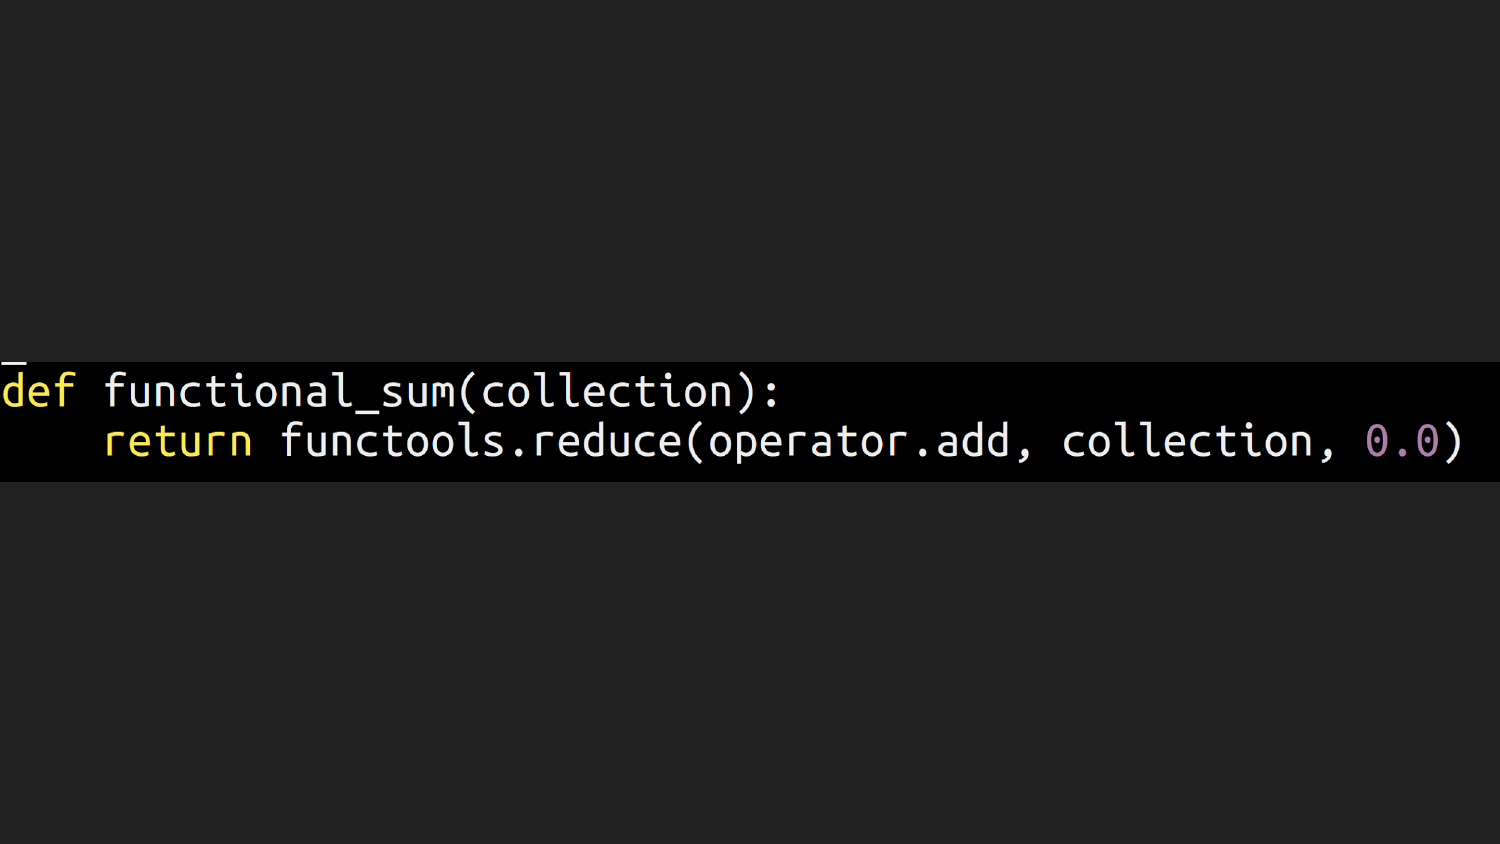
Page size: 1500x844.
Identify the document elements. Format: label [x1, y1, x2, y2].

picture [0, 361, 1500, 482]
